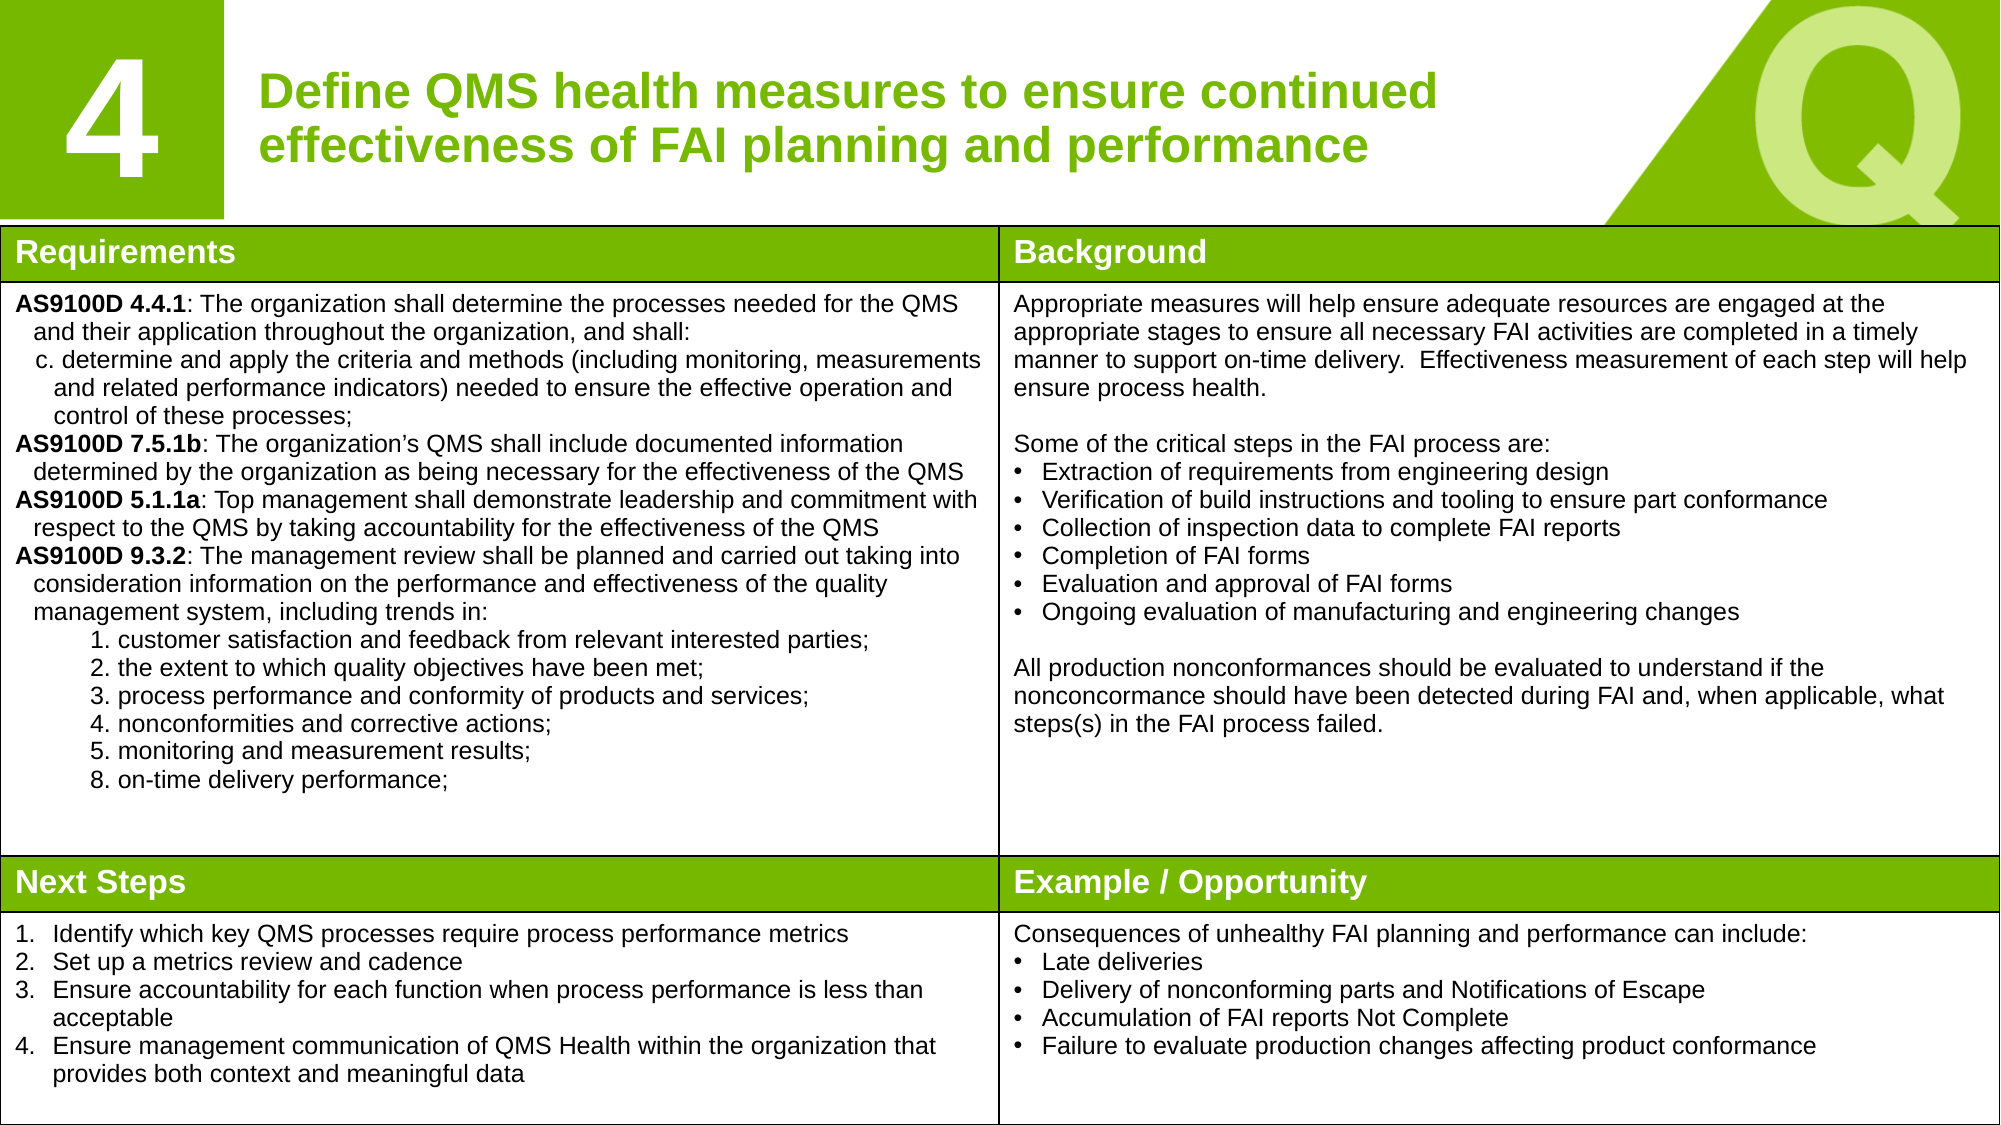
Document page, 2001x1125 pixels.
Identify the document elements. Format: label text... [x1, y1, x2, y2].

picture [0, 0, 2000, 225]
table_header Requirements [1, 227, 998, 281]
text_box 4 [0, 0, 225, 220]
title Define QMS health measures to ensure continued effectiveness of FAI planning and performance [243, 28, 1630, 212]
table_cell AS9100D 4.4.1: The organization shall determine the processes needed for the QMS and their application throughout the organization, and shall: c. determine and apply the criteria and methods (including monitoring, measurements and related performance indicators) needed to ensure the effective operation and control of these processes; AS9100D 7.5.1b: The organization’s QMS shall include documented information determined by the organization as being necessary for the effectiveness of the QMS AS9100D 5.1.1a: Top management shall demonstrate leadership and commitment with respect to the QMS by taking accountability for the effectiveness of the QMS AS9100D 9.3.2: The management review shall be planned and carried out taking into consideration information on the performance and effectiveness of the quality management system, including trends in: 1. customer satisfaction and feedback from relevant interested parties; 2. the extent to which quality objectives have been met; 3. process performance and conformity of products and services; 4. nonconformities and corrective actions; 5. monitoring and measurement results; 8. on-time delivery performance; [1, 283, 998, 855]
table_cell Example / Opportunity [1000, 857, 1999, 911]
table_cell Next Steps [1, 857, 998, 911]
table_cell Consequences of unhealthy FAI planning and performance can include: Late deliveries Delivery of nonconforming parts and Notifications of Escape Accumulation of FAI reports Not Complete Failure to evaluate production changes affecting product conformance [1000, 913, 1999, 1124]
table_cell Appropriate measures will help ensure adequate resources are engaged at the appropriate stages to ensure all necessary FAI activities are completed in a timely manner to support on-time delivery. Effectiveness measurement of each step will help ensure process health. Some of the critical steps in the FAI process are: Extraction of requirements from engineering design Verification of build instructions and tooling to ensure part conformance Collection of inspection data to complete FAI reports Completion of FAI forms Evaluation and approval of FAI forms Ongoing evaluation of manufacturing and engineering changes All production nonconformances should be evaluated to understand if the nonconcormance should have been detected during FAI and, when applicable, what steps(s) in the FAI process failed. [1000, 283, 1999, 855]
table_header Background [1000, 227, 1999, 281]
table_cell Identify which key QMS processes require process performance metrics Set up a metrics review and cadence Ensure accountability for each function when process performance is less than acceptable Ensure management communication of QMS Health within the organization that provides both context and meaningful data [1, 913, 998, 1124]
